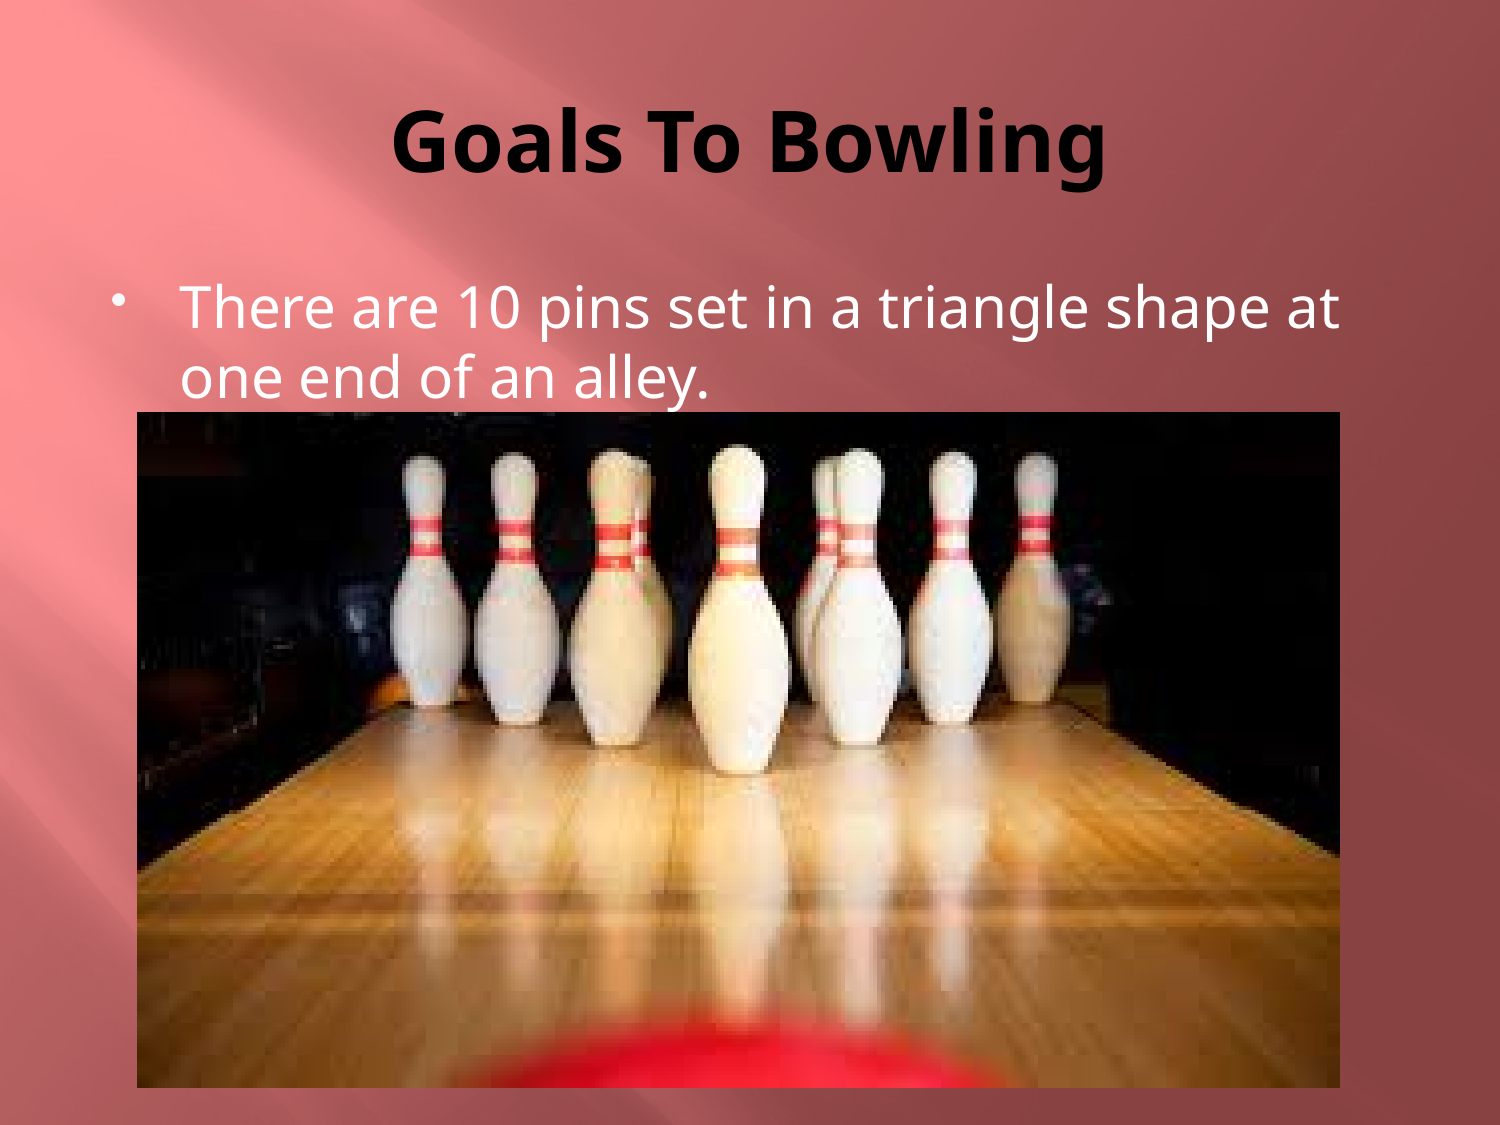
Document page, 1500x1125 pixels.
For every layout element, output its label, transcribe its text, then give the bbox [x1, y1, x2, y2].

picture [137, 412, 1340, 1089]
list There are 10 pins set in a triangle shape at one end of an alley. [75, 262, 1425, 1035]
title Goals To Bowling [75, 45, 1425, 233]
